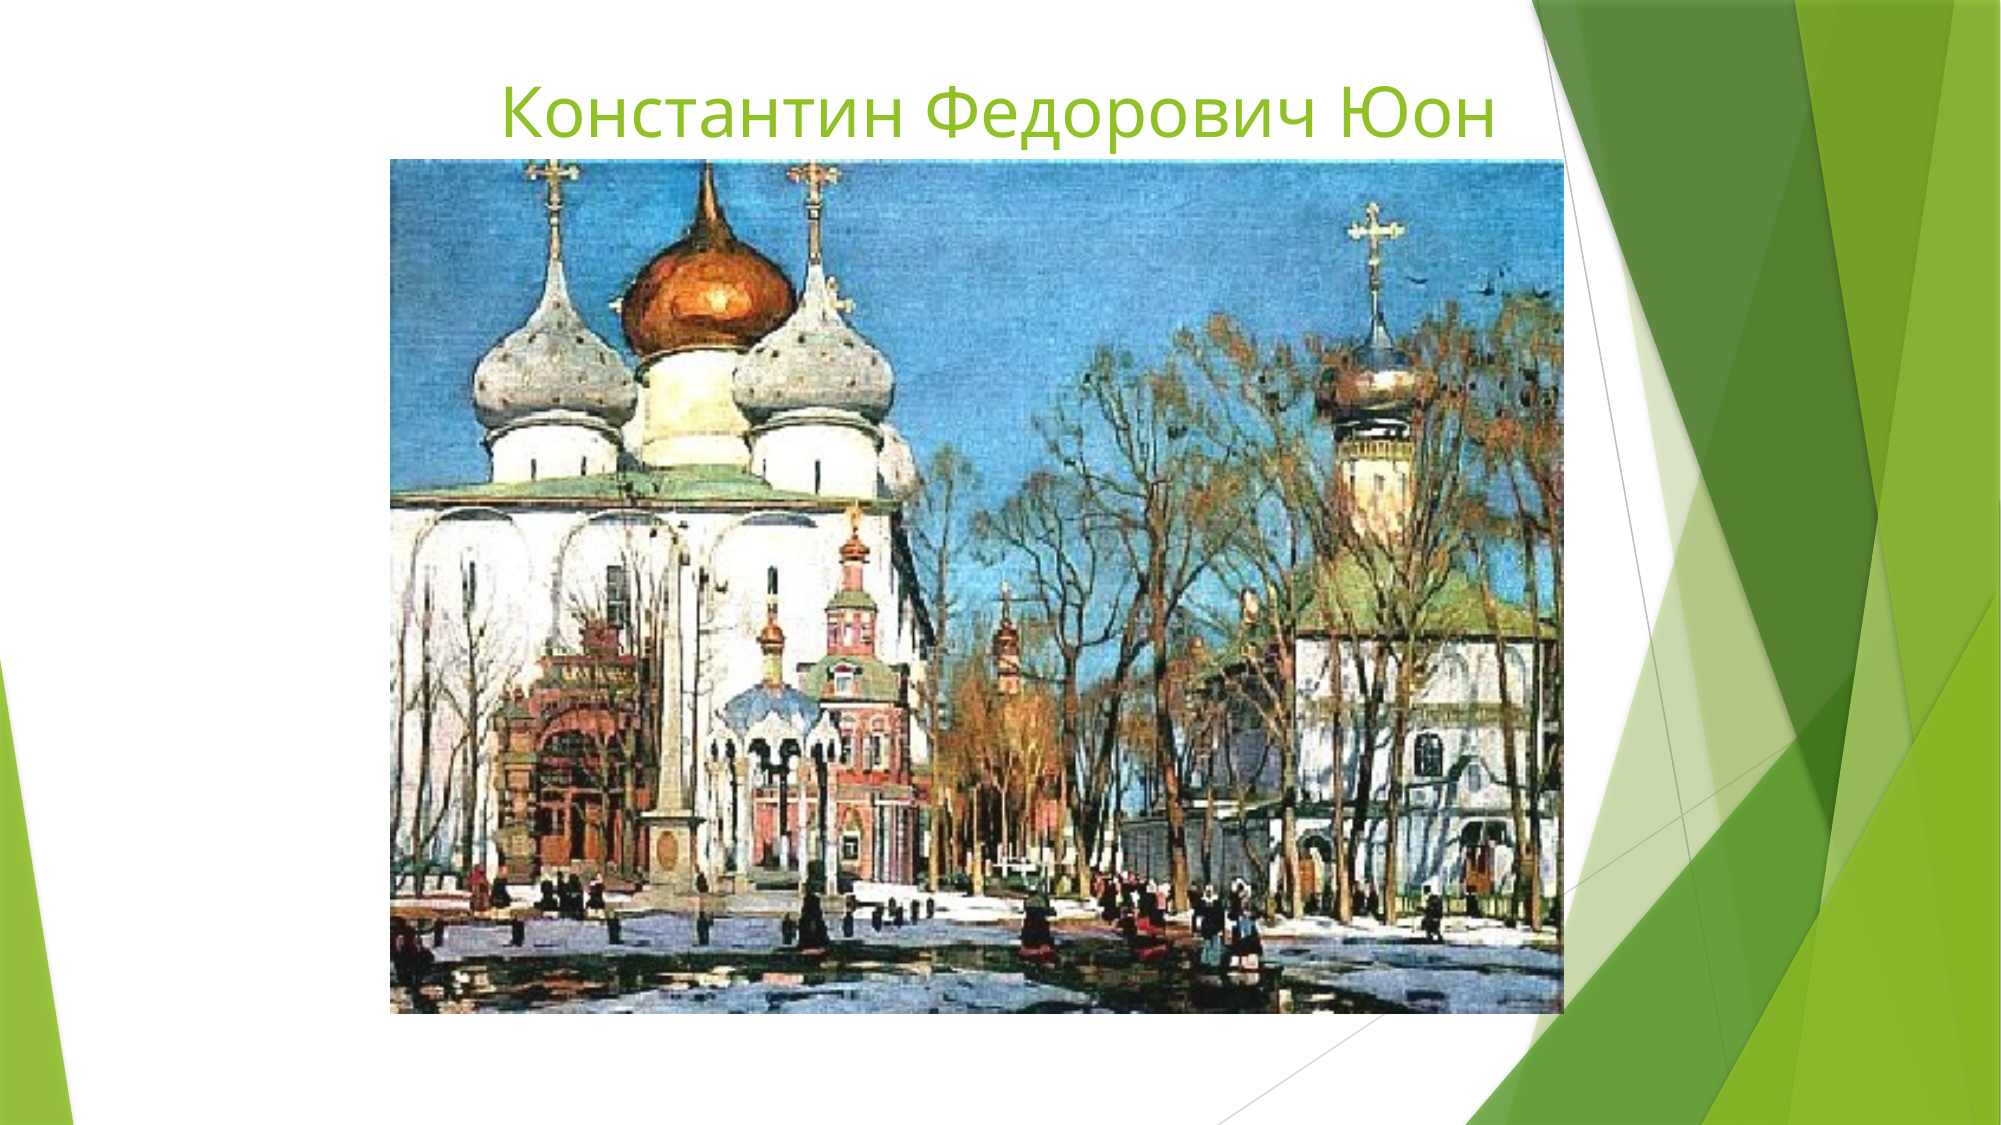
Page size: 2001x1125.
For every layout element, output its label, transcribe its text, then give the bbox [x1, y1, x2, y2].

title Константин Федорович Юон [137, 59, 1863, 160]
picture [390, 159, 1564, 1014]
